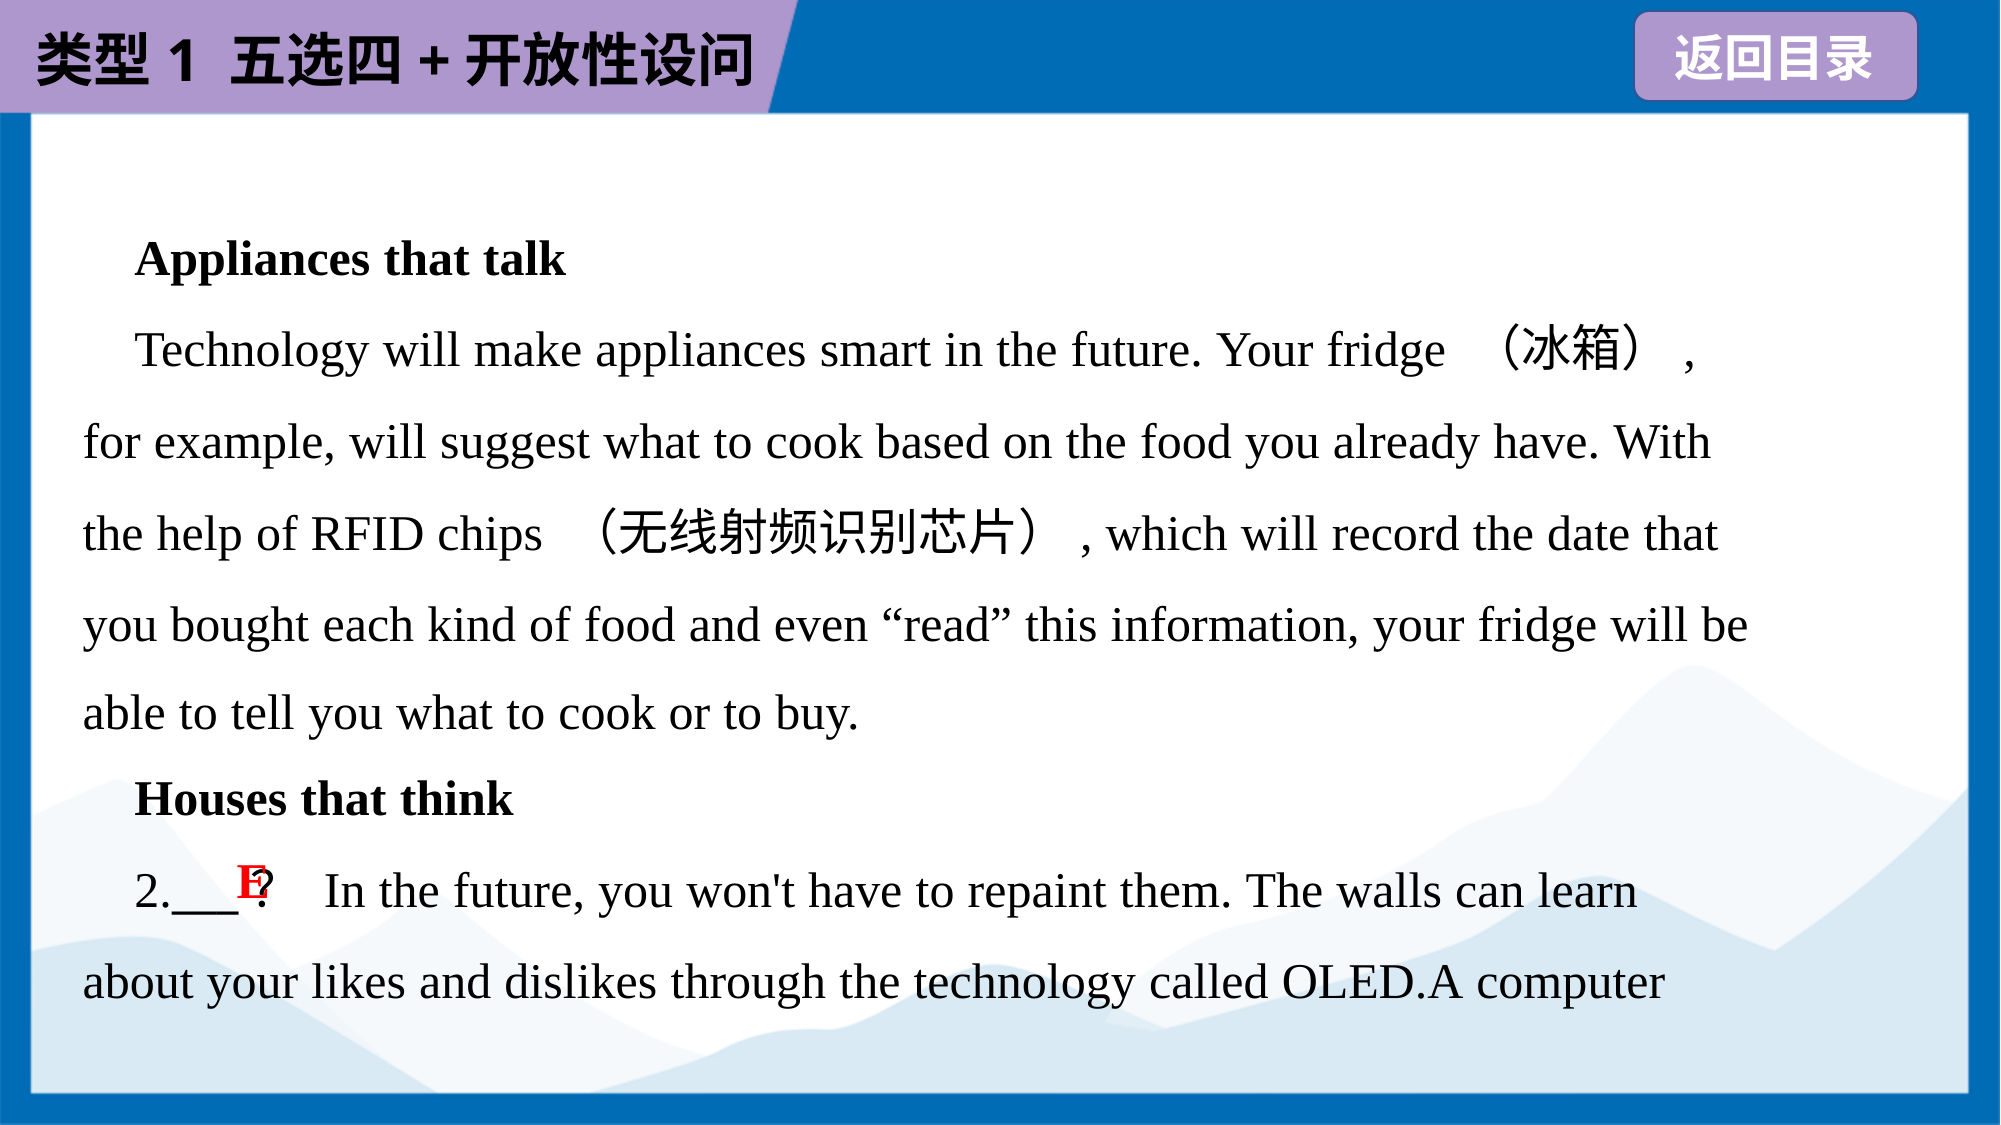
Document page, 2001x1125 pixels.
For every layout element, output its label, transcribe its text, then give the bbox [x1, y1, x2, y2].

text_box Houses that think 2.___？ In the future, you won't have to repaint them. The walls can learn about your likes and dislikes through the technology called OLED.A computer [82, 734, 1917, 1010]
picture [0, 0, 2000, 1125]
text_box Appliances that talk Technology will make appliances smart in the future. Your fridge （冰箱）, for example, will suggest what to cook based on the food you already have. With the help of RFID chips （无线射频识别芯片）, which will record the date that you bought each kind of food and even “read” this information, your fridge will be able to tell you what to cook or to buy. [82, 193, 1917, 730]
text_box E [218, 821, 289, 900]
